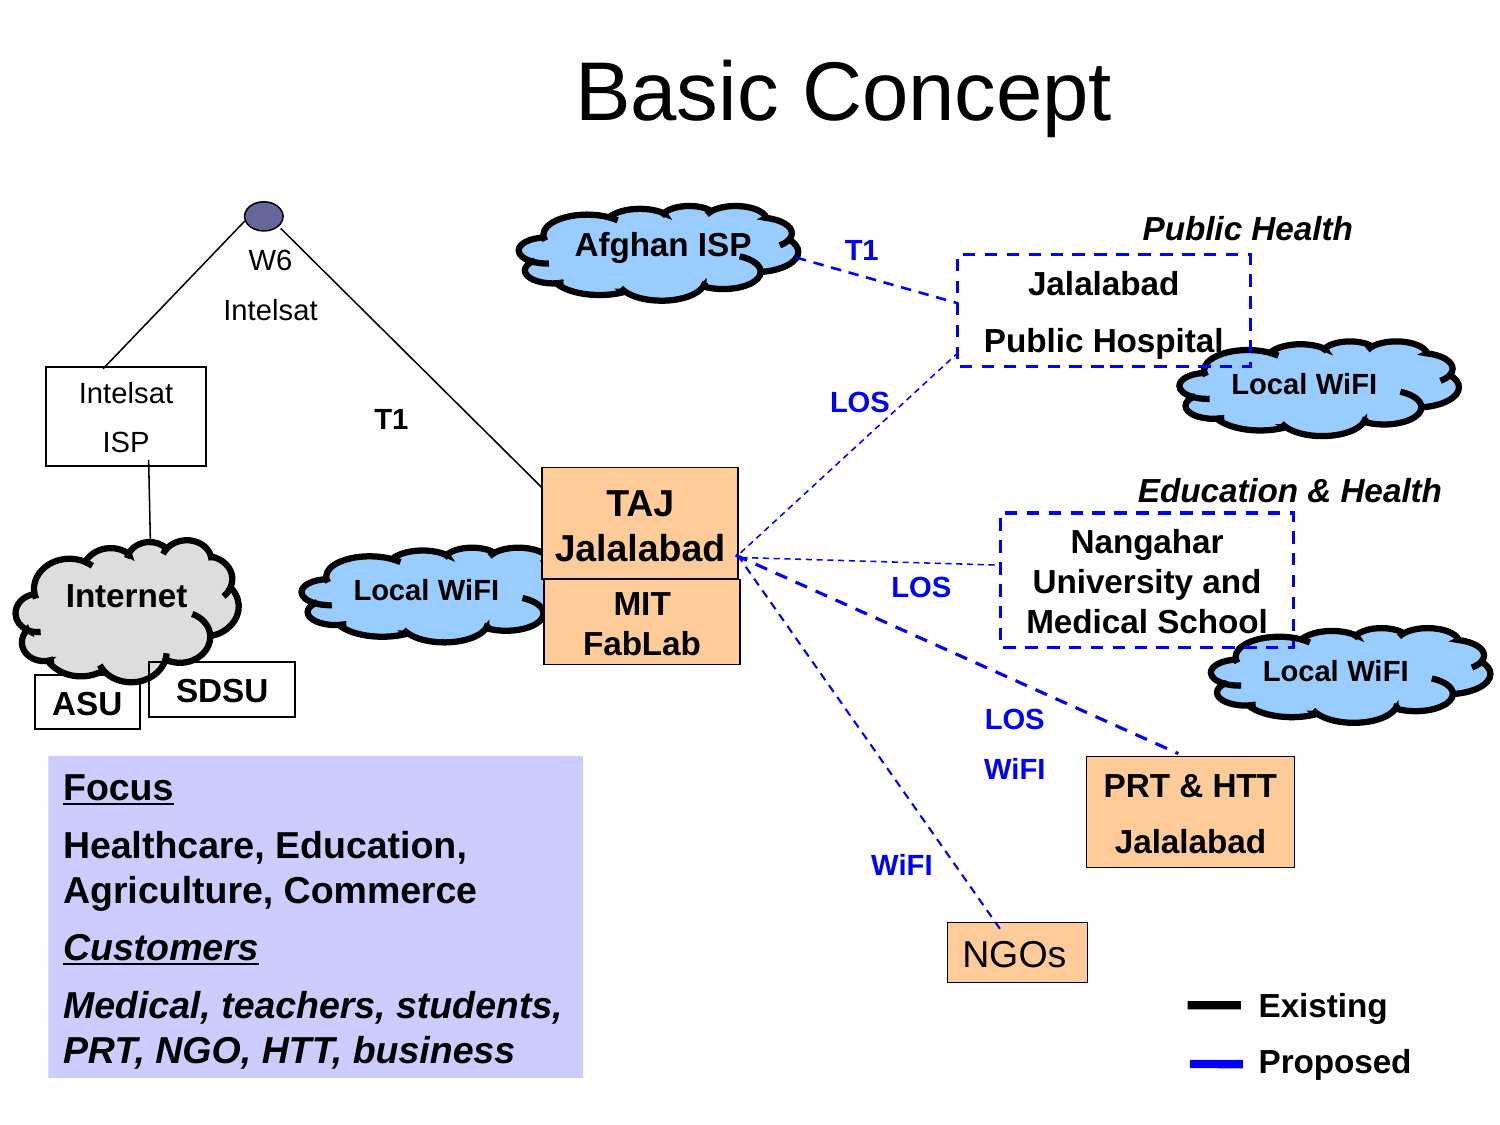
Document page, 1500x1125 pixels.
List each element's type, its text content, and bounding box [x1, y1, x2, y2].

text_box [776, 219, 799, 270]
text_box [1210, 627, 1491, 724]
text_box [1179, 341, 1460, 437]
text_box W6 Intelsat [190, 233, 351, 334]
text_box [1187, 976, 1496, 1093]
text_box LOS [872, 561, 971, 612]
text_box [518, 224, 769, 301]
text_box Jalalabad Public Hospital [957, 254, 1251, 367]
text_box LOS [810, 376, 910, 426]
text_box T1 [829, 223, 922, 274]
text_box Education & Health [1123, 461, 1496, 517]
text_box Public Health [1127, 199, 1411, 255]
text_box Afghan ISP [550, 215, 776, 271]
text_box NGOs [947, 922, 1088, 983]
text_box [15, 542, 240, 683]
title Basic Concept [274, 0, 1413, 176]
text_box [301, 547, 536, 643]
text_box PRT & HTT Jalalabad [1086, 756, 1295, 868]
text_box T1 [359, 392, 452, 443]
text_box LOS WiFI [965, 693, 1065, 793]
text_box [612, 205, 765, 215]
text_box Focus Healthcare, Education, Agriculture, Commerce Customers Medical, teachers, students, PRT, NGO, HTT, business [48, 755, 583, 1079]
text_box [244, 201, 284, 231]
text_box WiFI [852, 838, 952, 889]
text_box ASU [34, 690, 140, 730]
text_box SDSU [149, 661, 296, 717]
text_box Intelsat ISP [46, 366, 206, 467]
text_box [541, 467, 741, 665]
text_box Nangahar University and Medical School [1000, 512, 1294, 648]
